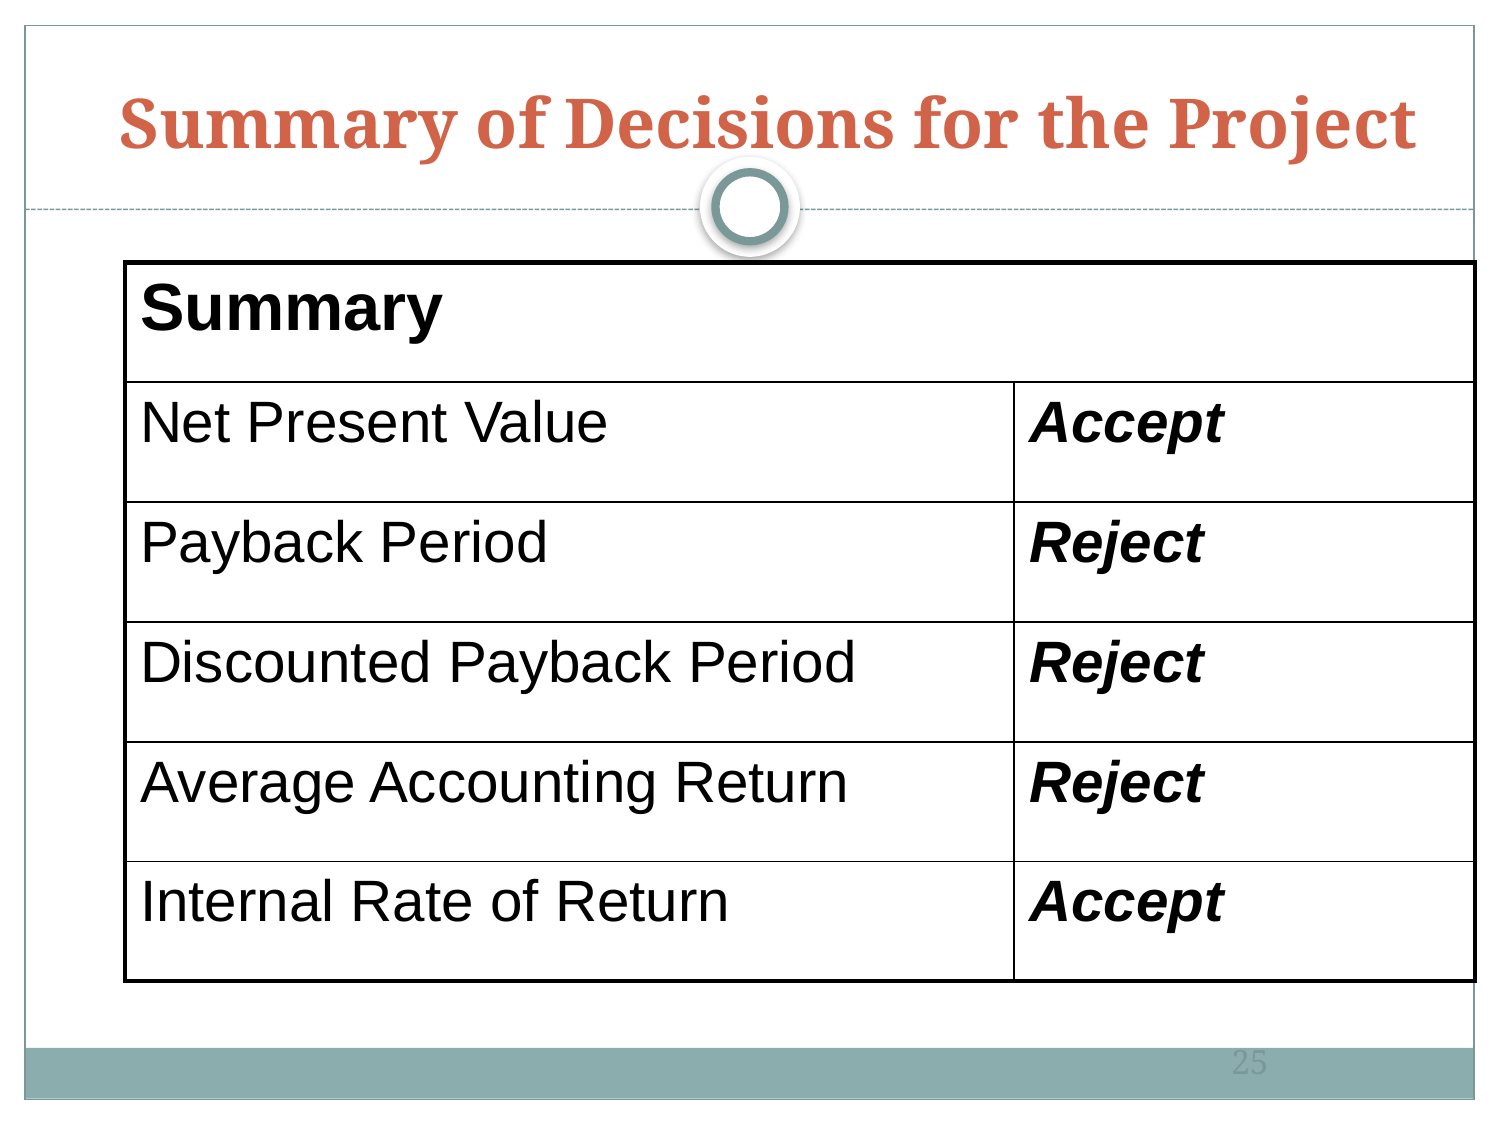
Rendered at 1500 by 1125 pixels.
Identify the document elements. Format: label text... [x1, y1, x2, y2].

table_cell Accept [1015, 383, 1473, 501]
table_cell Accept [1015, 862, 1473, 979]
table_cell Payback Period [127, 503, 1013, 621]
table_header Summary [127, 265, 1473, 381]
table_cell Reject [1015, 503, 1473, 621]
title Summary of Decisions for the Project [75, 24, 1463, 170]
table_cell Average Accounting Return [127, 743, 1013, 861]
table_cell Reject [1015, 623, 1473, 741]
slide_number 25 [1074, 1024, 1425, 1103]
table_cell Internal Rate of Return [127, 862, 1013, 979]
table_cell Discounted Payback Period [127, 623, 1013, 741]
table_cell Reject [1015, 743, 1473, 861]
table_cell Net Present Value [127, 383, 1013, 501]
